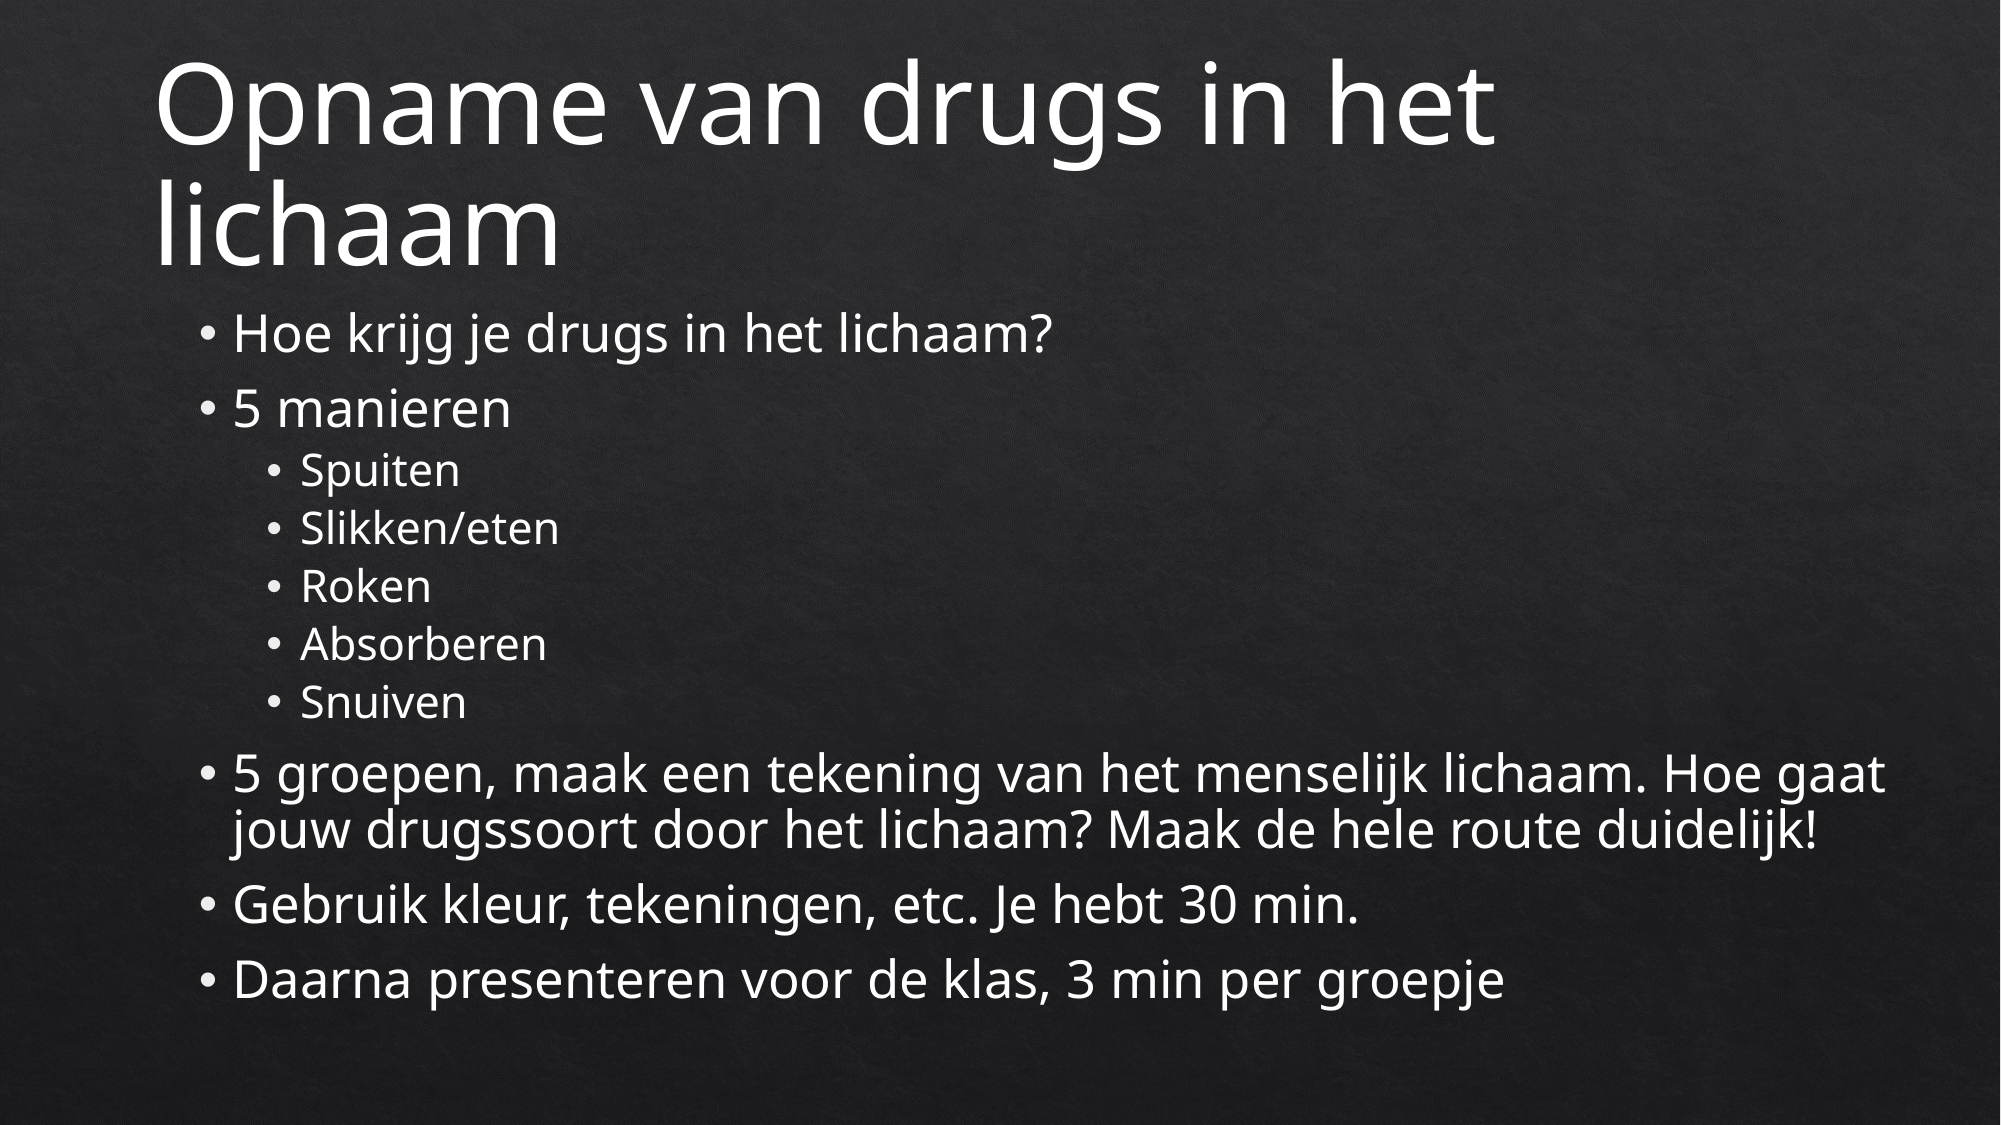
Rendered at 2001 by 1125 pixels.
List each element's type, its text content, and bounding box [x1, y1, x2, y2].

title Opname van drugs in het lichaam [137, 59, 1863, 278]
list Hoe krijg je drugs in het lichaam? 5 manieren Spuiten Slikken/eten Roken Absorberen Snuiven 5 groepen, maak een tekening van het menselijk lichaam. Hoe gaat jouw drugssoort door het lichaam? Maak de hele route duidelijk! Gebruik kleur, tekeningen, etc. Je hebt 30 min. Daarna presenteren voor de klas, 3 min per groepje [183, 299, 1908, 1067]
picture [0, 0, 2001, 1125]
